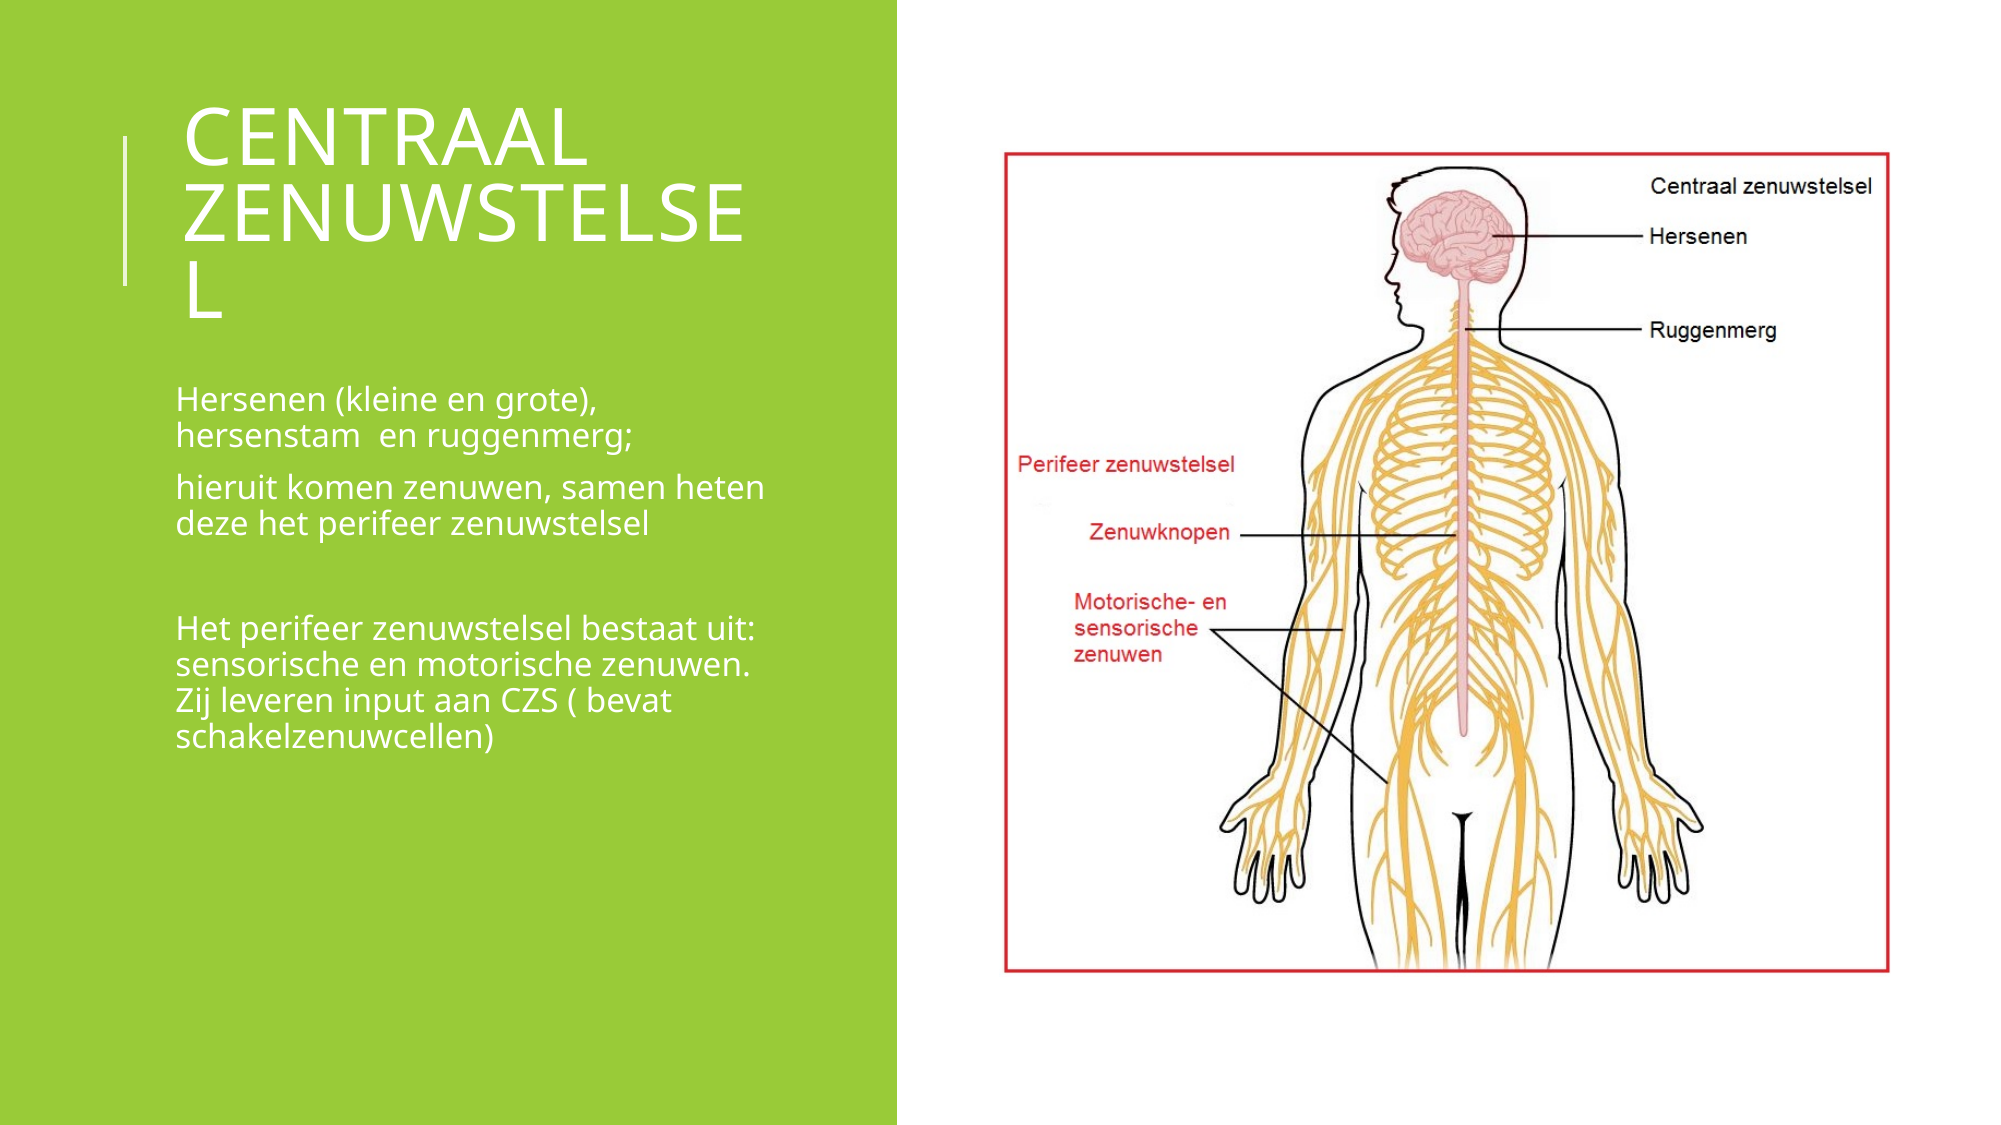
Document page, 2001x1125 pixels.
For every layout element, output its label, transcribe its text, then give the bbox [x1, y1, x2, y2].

text_box [0, 0, 898, 1125]
list Hersenen (kleine en grote), hersenstam en ruggenmerg; hieruit komen zenuwen, samen heten deze het perifeer zenuwstelsel Het perifeer zenuwstelsel bestaat uit: sensorische en motorische zenuwen. Zij leveren input aan CZS ( bevat schakelzenuwcellen) [168, 375, 790, 1020]
title Centraal zenuwstelsel [168, 96, 788, 342]
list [999, 148, 1896, 977]
